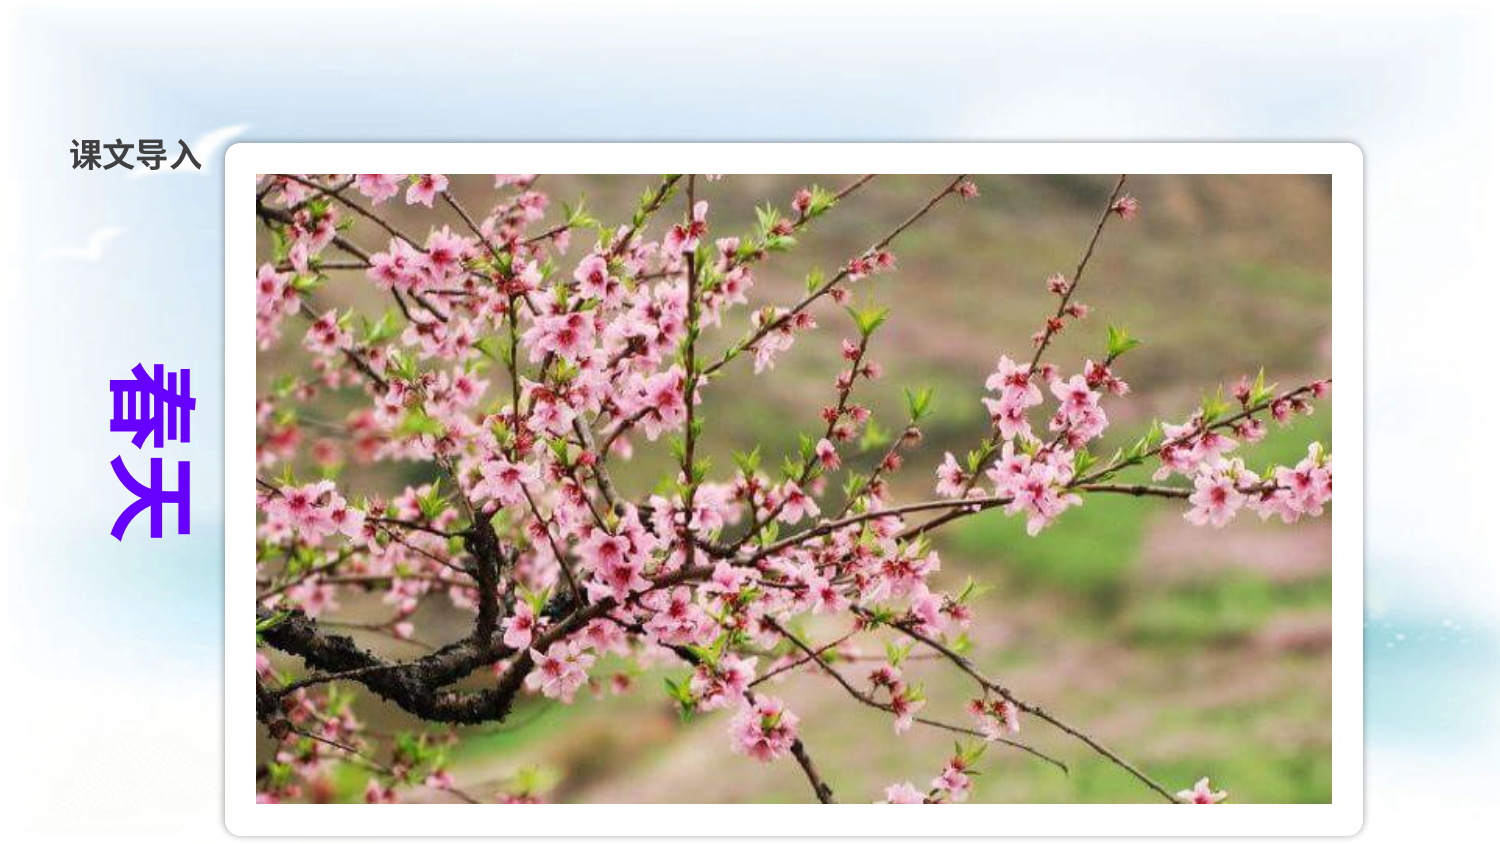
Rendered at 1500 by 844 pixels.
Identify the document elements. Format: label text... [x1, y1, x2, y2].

text_box 课文导入 [54, 126, 218, 182]
picture [0, 0, 1500, 844]
text_box 春天 [75, 345, 218, 546]
